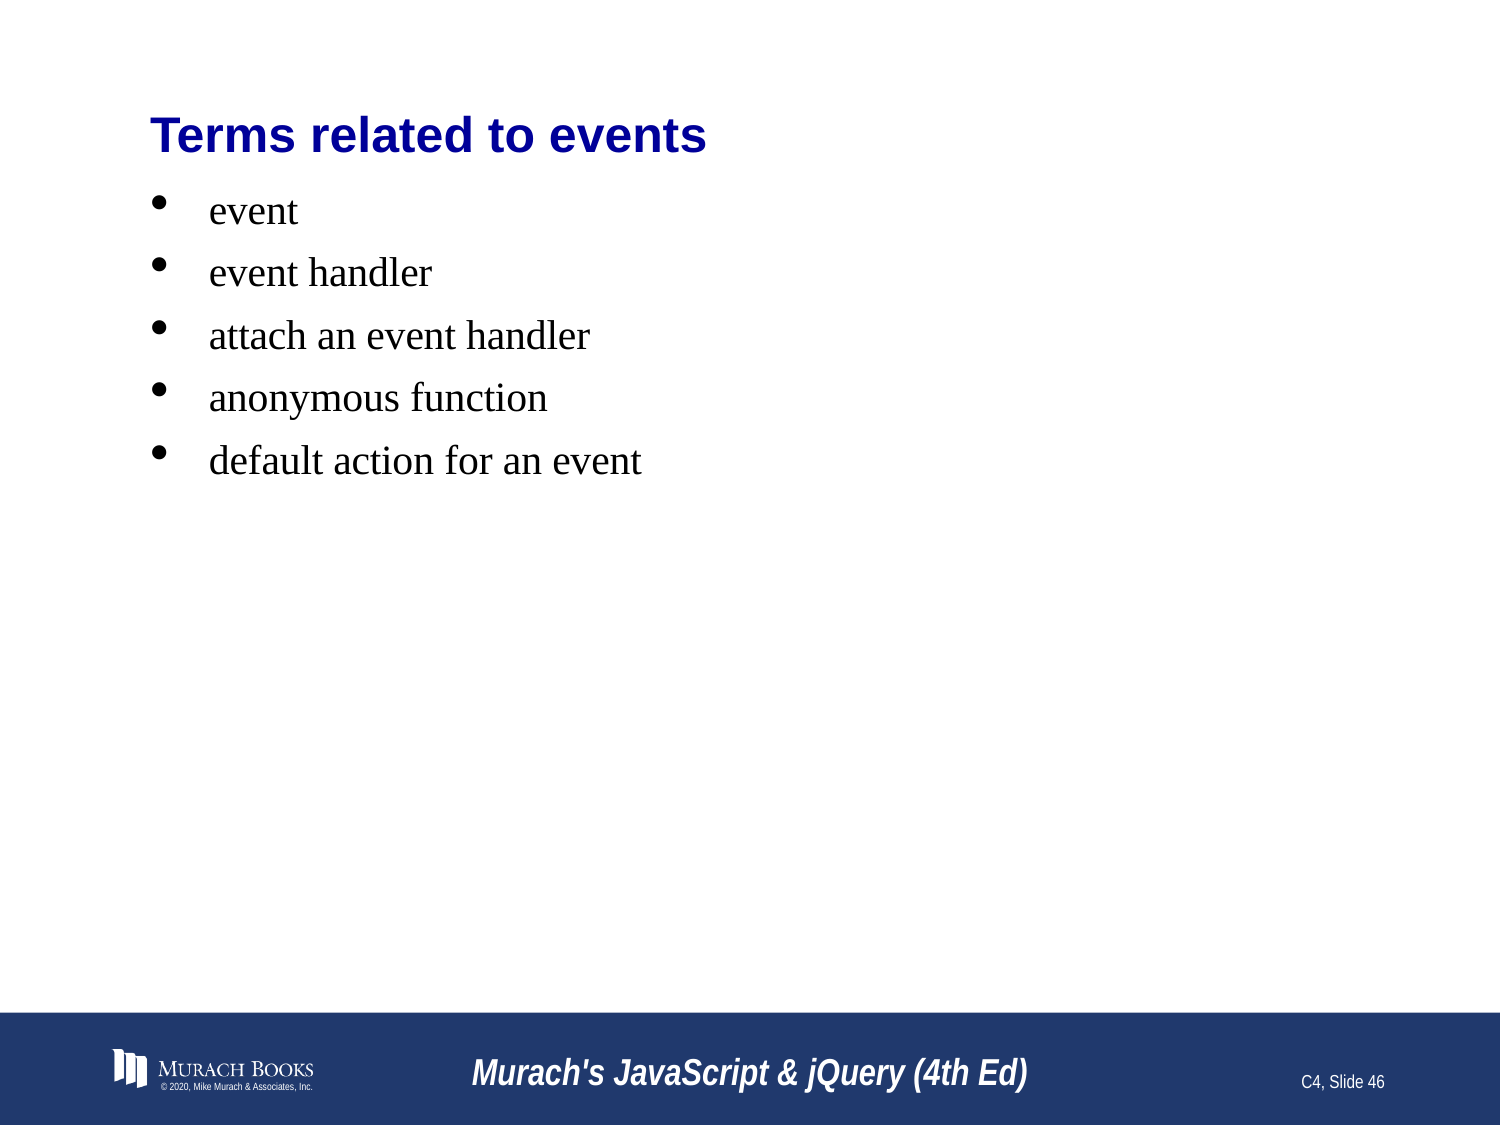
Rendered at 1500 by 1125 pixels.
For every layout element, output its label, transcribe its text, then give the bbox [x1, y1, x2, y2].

slide_number C4, Slide 46 [1087, 1025, 1400, 1100]
footer © 2020, Mike Murach & Associates, Inc. [12, 1025, 463, 1100]
slide_number Murach's JavaScript & jQuery (4th Ed) [463, 1025, 1050, 1100]
list event event handler attach an event handler anonymous function default action for an event [137, 174, 1350, 975]
title Terms related to events [150, 102, 1350, 164]
